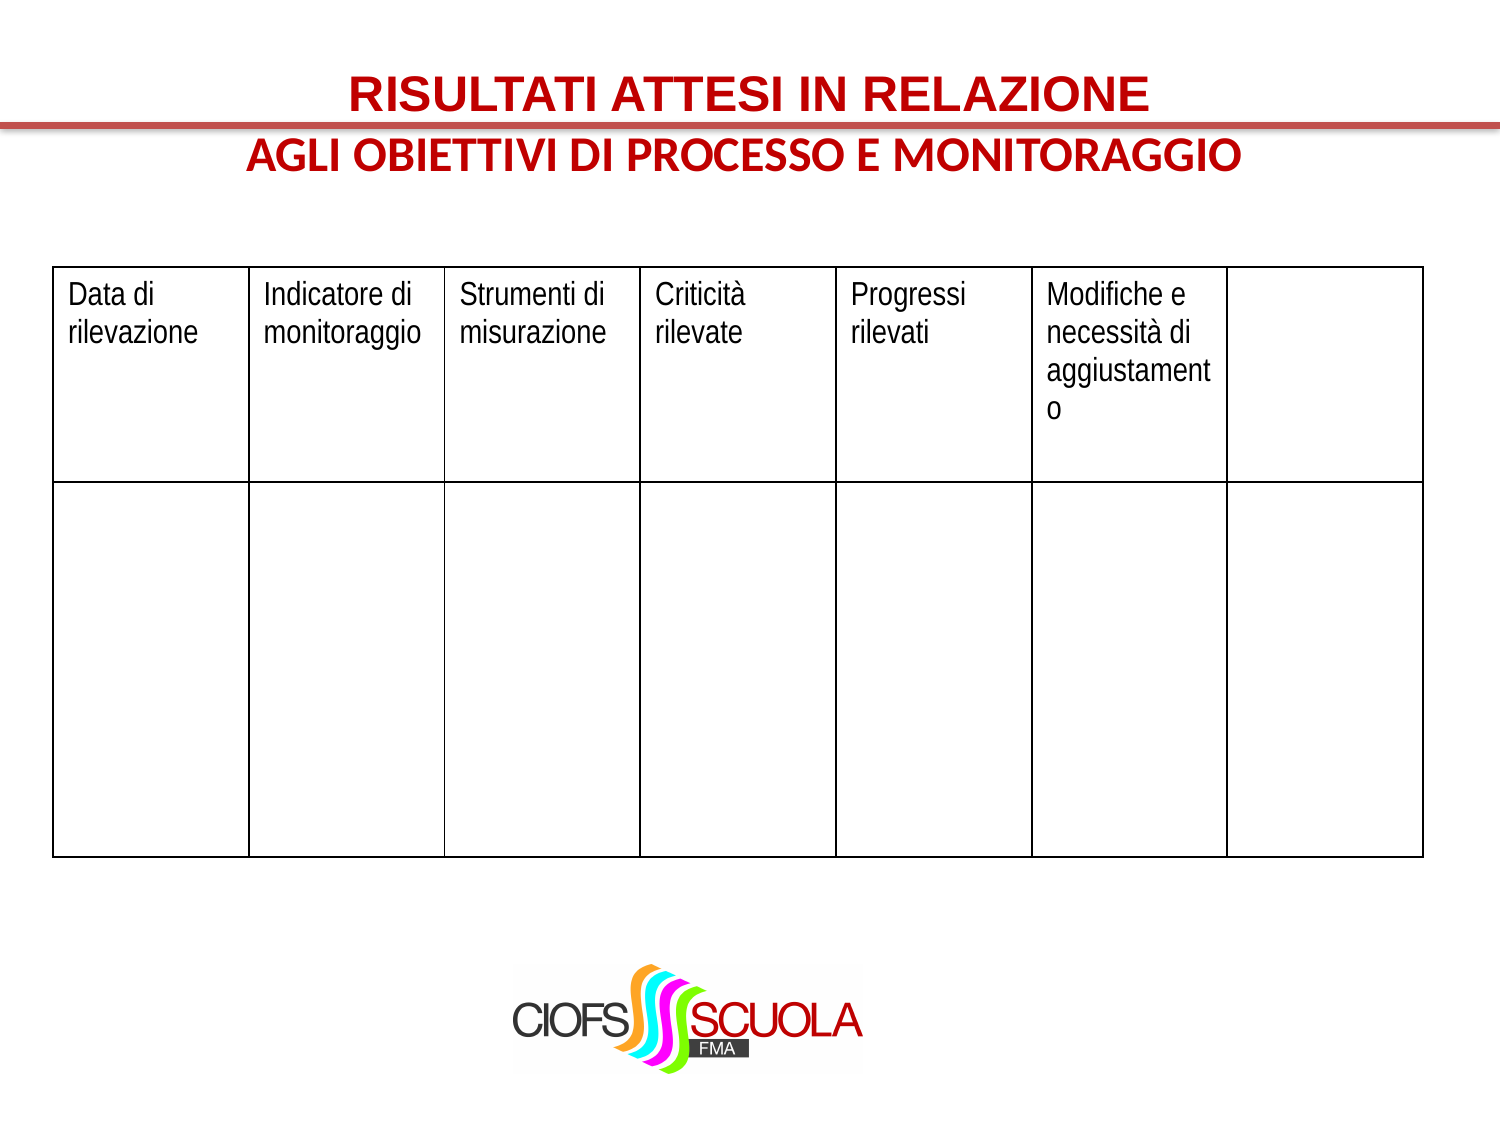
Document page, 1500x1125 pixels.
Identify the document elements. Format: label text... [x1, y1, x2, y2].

table_header Indicatore di monitoraggio [250, 268, 444, 481]
table_header [1228, 268, 1422, 481]
table_cell [1228, 483, 1422, 856]
table_cell [1033, 483, 1226, 856]
table_header Progressi rilevati [837, 268, 1031, 481]
table_cell [250, 483, 444, 856]
picture [513, 963, 863, 1074]
text_box RISULTATI ATTESI IN RELAZIONE AGLI OBIETTIVI DI PROCESSO E MONITORAGGIO [29, 134, 1471, 190]
table_header Strumenti di misurazione [445, 268, 639, 481]
text_box RISULTATI ATTESI IN RELAZIONE AGLI OBIETTIVI DI PROCESSO E MONITORAGGIO [29, 54, 1471, 124]
table_cell [641, 483, 835, 856]
table_cell [54, 483, 248, 856]
table_cell [445, 483, 639, 856]
table_header Data di rilevazione [54, 268, 248, 481]
table_header Modifiche e necessità di aggiustamento [1033, 268, 1226, 481]
table_cell [837, 483, 1031, 856]
table_header Criticità rilevate [641, 268, 835, 481]
